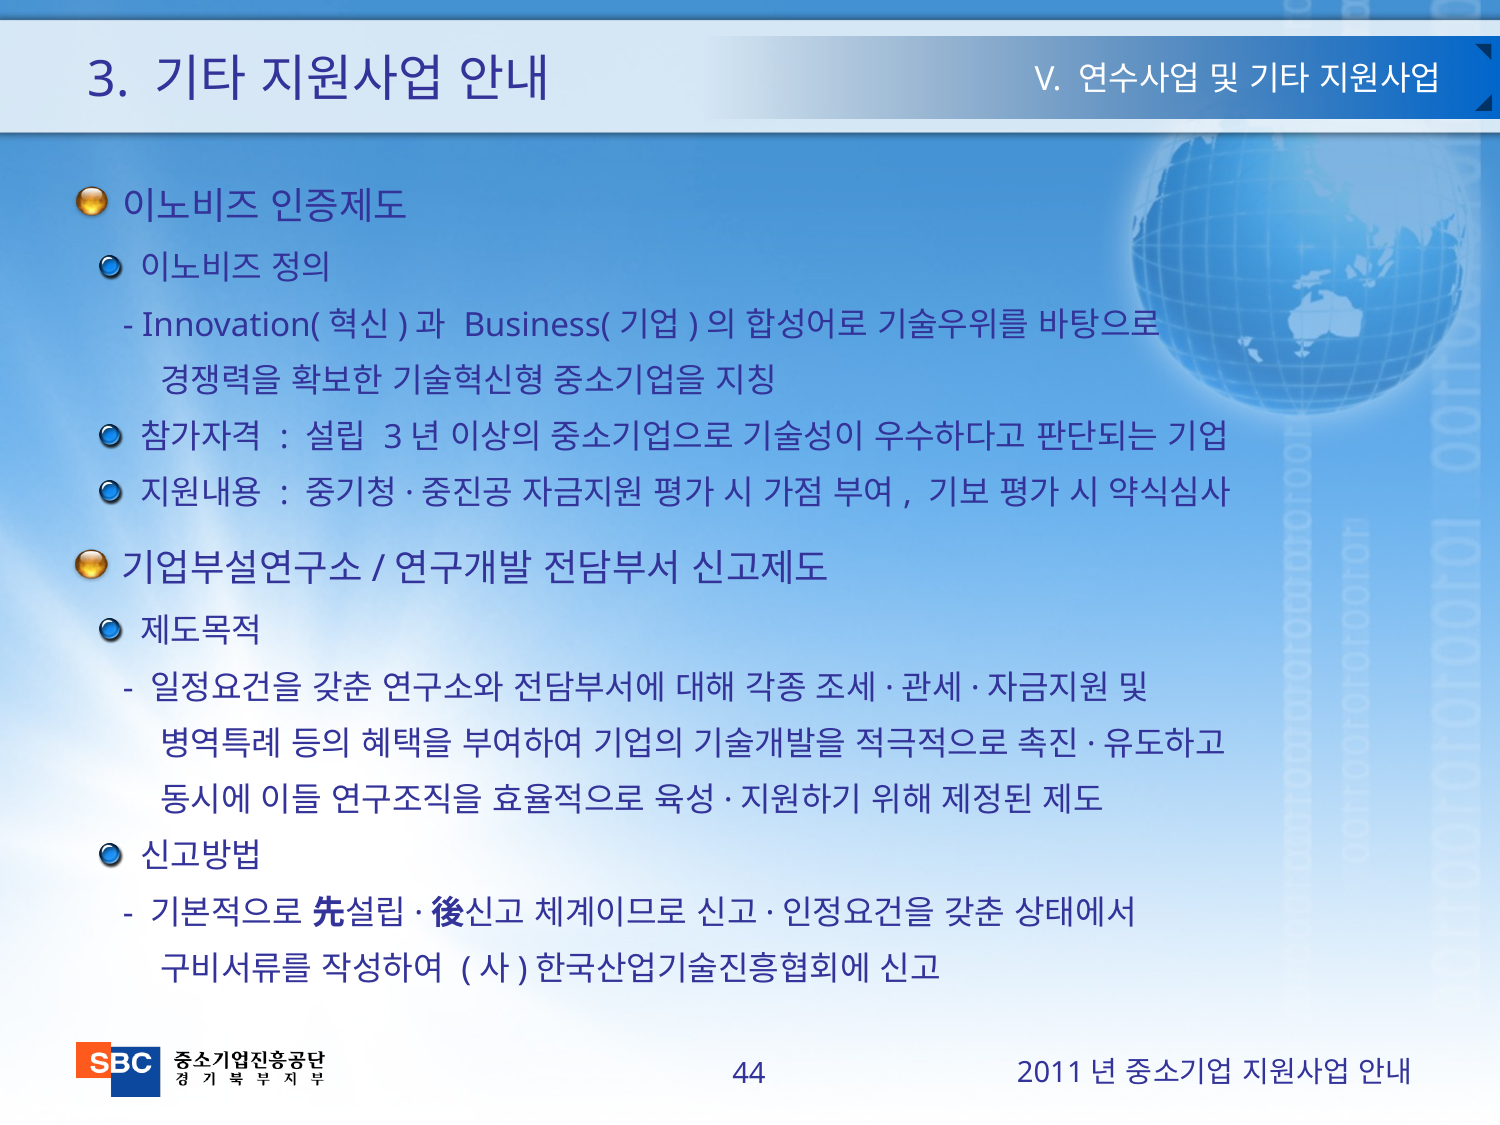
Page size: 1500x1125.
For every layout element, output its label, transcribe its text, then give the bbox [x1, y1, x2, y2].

text_box 3. 기타 지원사업 안내 [72, 38, 566, 114]
text_box 제도목적 - 일정요건을 갖춘 연구소와 전담부서에 대해 각종 조세·관세·자금지원 및 병역특례 등의 혜택을 부여하여 기업의 기술개발을 적극적으로 촉진·유도하고 동시에 이들 연구조직을 효율적으로 육성·지원하기 위해 제정된 제도 신고방법 - 기본적으로 先설립·後신고 체계이므로 신고·인정요건을 갖춘 상태에서 구비서류를 작성하여 (사)한국산업기술진흥협회에 신고 [81, 594, 1424, 995]
picture [0, 0, 1500, 1125]
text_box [71, 531, 950, 598]
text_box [72, 169, 716, 230]
text_box V. 연수사업 및 기타 지원사업 [1011, 49, 1457, 105]
text_box 이노비즈 정의 - Innovation(혁신)과 Business(기업)의 합성어로 기술우위를 바탕으로 경쟁력을 확보한 기술혁신형 중소기업을 지칭 참가자격 : 설립 3년 이상의 중소기업으로 기술성이 우수하다고 판단되는 기업 지원내용 : 중기청·중진공 자금지원 평가 시 가점 부여, 기보 평가 시 약식심사 [81, 231, 1424, 519]
